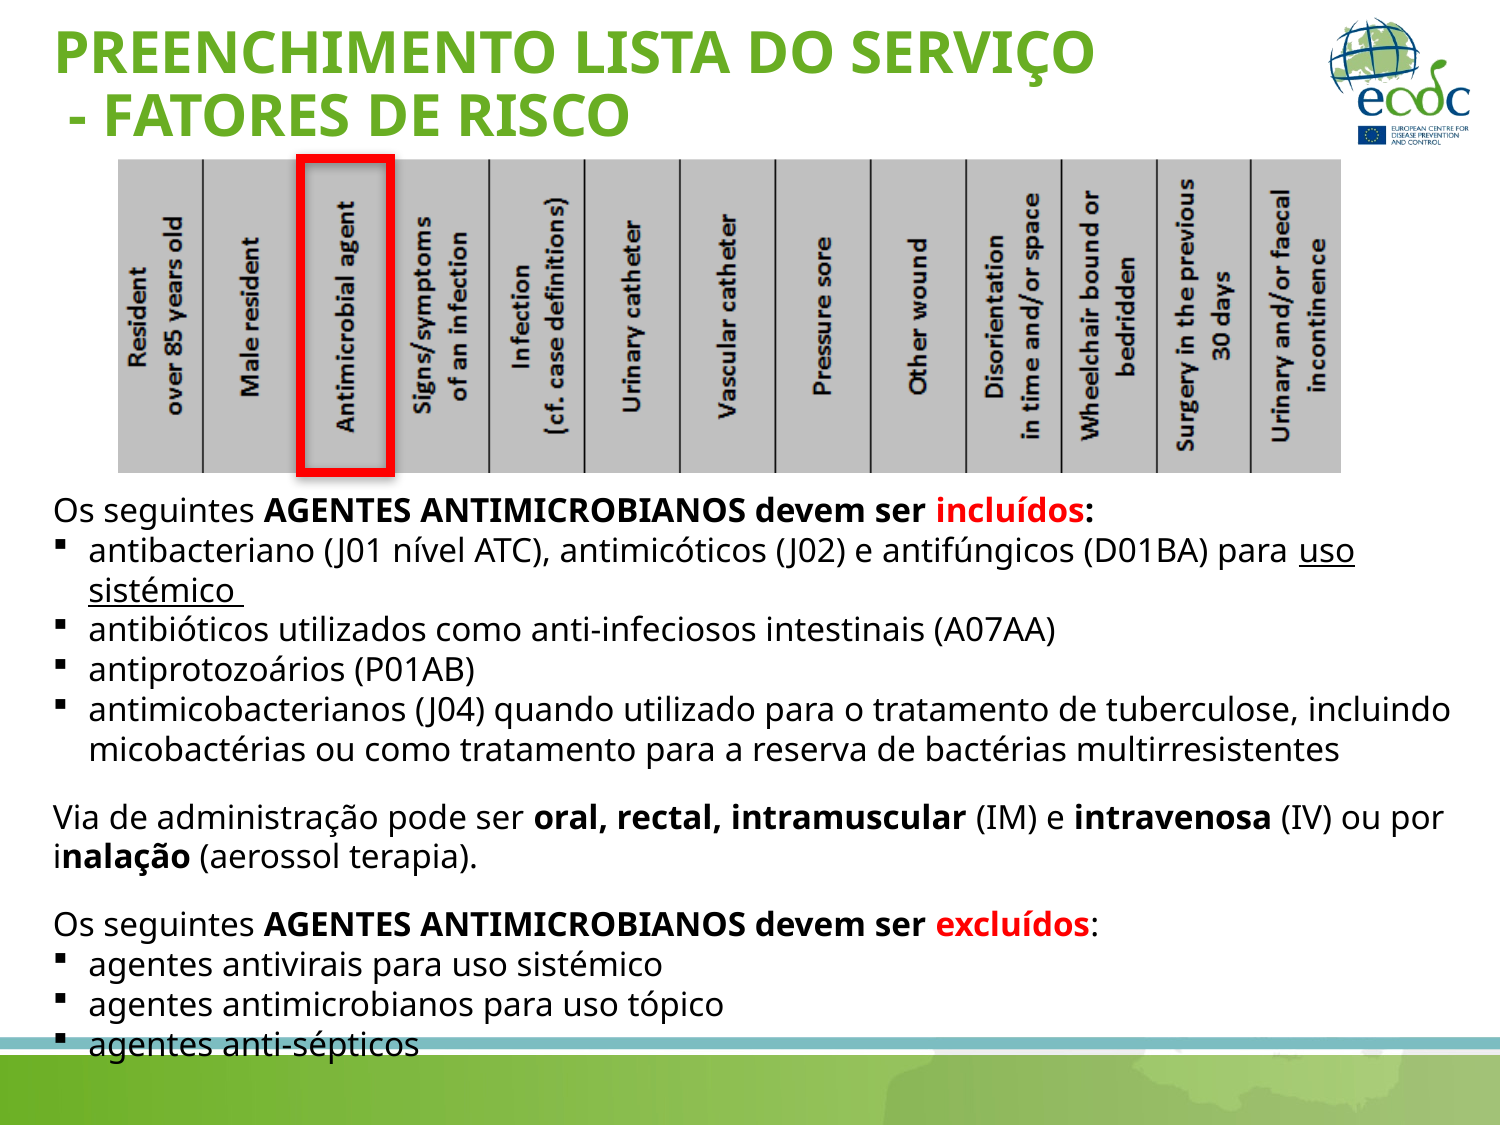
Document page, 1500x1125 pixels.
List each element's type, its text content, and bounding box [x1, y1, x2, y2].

picture [0, 1037, 1500, 1125]
picture [1328, 17, 1473, 148]
picture [117, 158, 1341, 473]
text_box Os seguintes AGENTES ANTIMICROBIANOS devem ser incluídos: antibacteriano (J01 nível ATC), antimicóticos (J02) e antifúngicos (D01BA) para uso sistémico antibióticos utilizados como anti-infeciosos intestinais (A07AA) antiprotozoários (P01AB) antimicobacterianos (J04) quando utilizado para o tratamento de tuberculose, incluindo micobactérias ou como tratamento para a reserva de bactérias multirresistentes Via de administração pode ser oral, rectal, intramuscular (IM) e intravenosa (IV) ou por inalação (aerossol terapia). Os seguintes AGENTES ANTIMICROBIANOS devem ser excluídos: agentes antivirais para uso sistémico agentes antimicrobianos para uso tópico agentes anti-sépticos [38, 481, 1485, 1071]
title PREENCHIMENTO LISTA DO SERVIÇO - FATORES DE RISCO [53, 23, 1404, 159]
